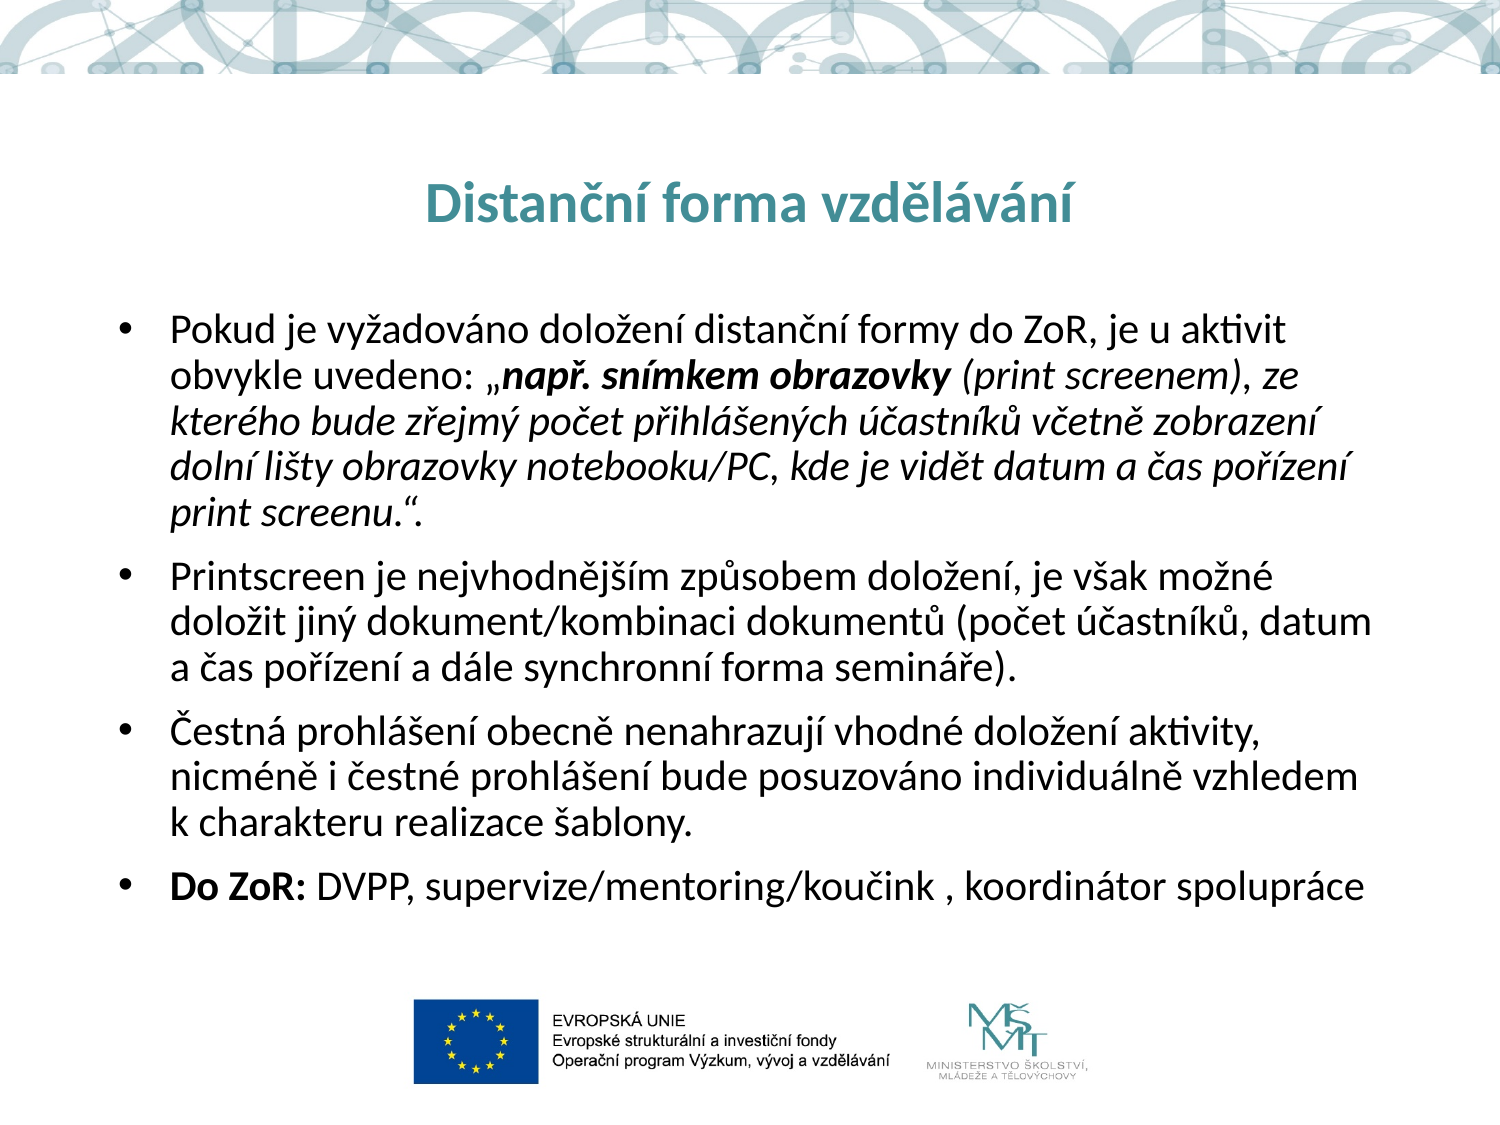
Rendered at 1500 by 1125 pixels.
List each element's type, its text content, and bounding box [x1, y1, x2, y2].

list Pokud je vyžadováno doložení distanční formy do ZoR, je u aktivit obvykle uvedeno: „např. snímkem obrazovky (print screenem), ze kterého bude zřejmý počet přihlášených účastníků včetně zobrazení dolní lišty obrazovky notebooku/PC, kde je vidět datum a čas pořízení print screenu.“. Printscreen je nejvhodnějším způsobem doložení, je však možné doložit jiný dokument/kombinaci dokumentů (počet účastníků, datum a čas pořízení a dále synchronní forma semináře). Čestná prohlášení obecně nenahrazují vhodné doložení aktivity, nicméně i čestné prohlášení bude posuzováno individuálně vzhledem k charakteru realizace šablony. Do ZoR: DVPP, supervize/mentoring/koučink , koordinátor spolupráce [103, 299, 1397, 957]
picture [371, 957, 1129, 1125]
title Distanční forma vzdělávání [103, 129, 1397, 278]
picture [0, 0, 1500, 74]
